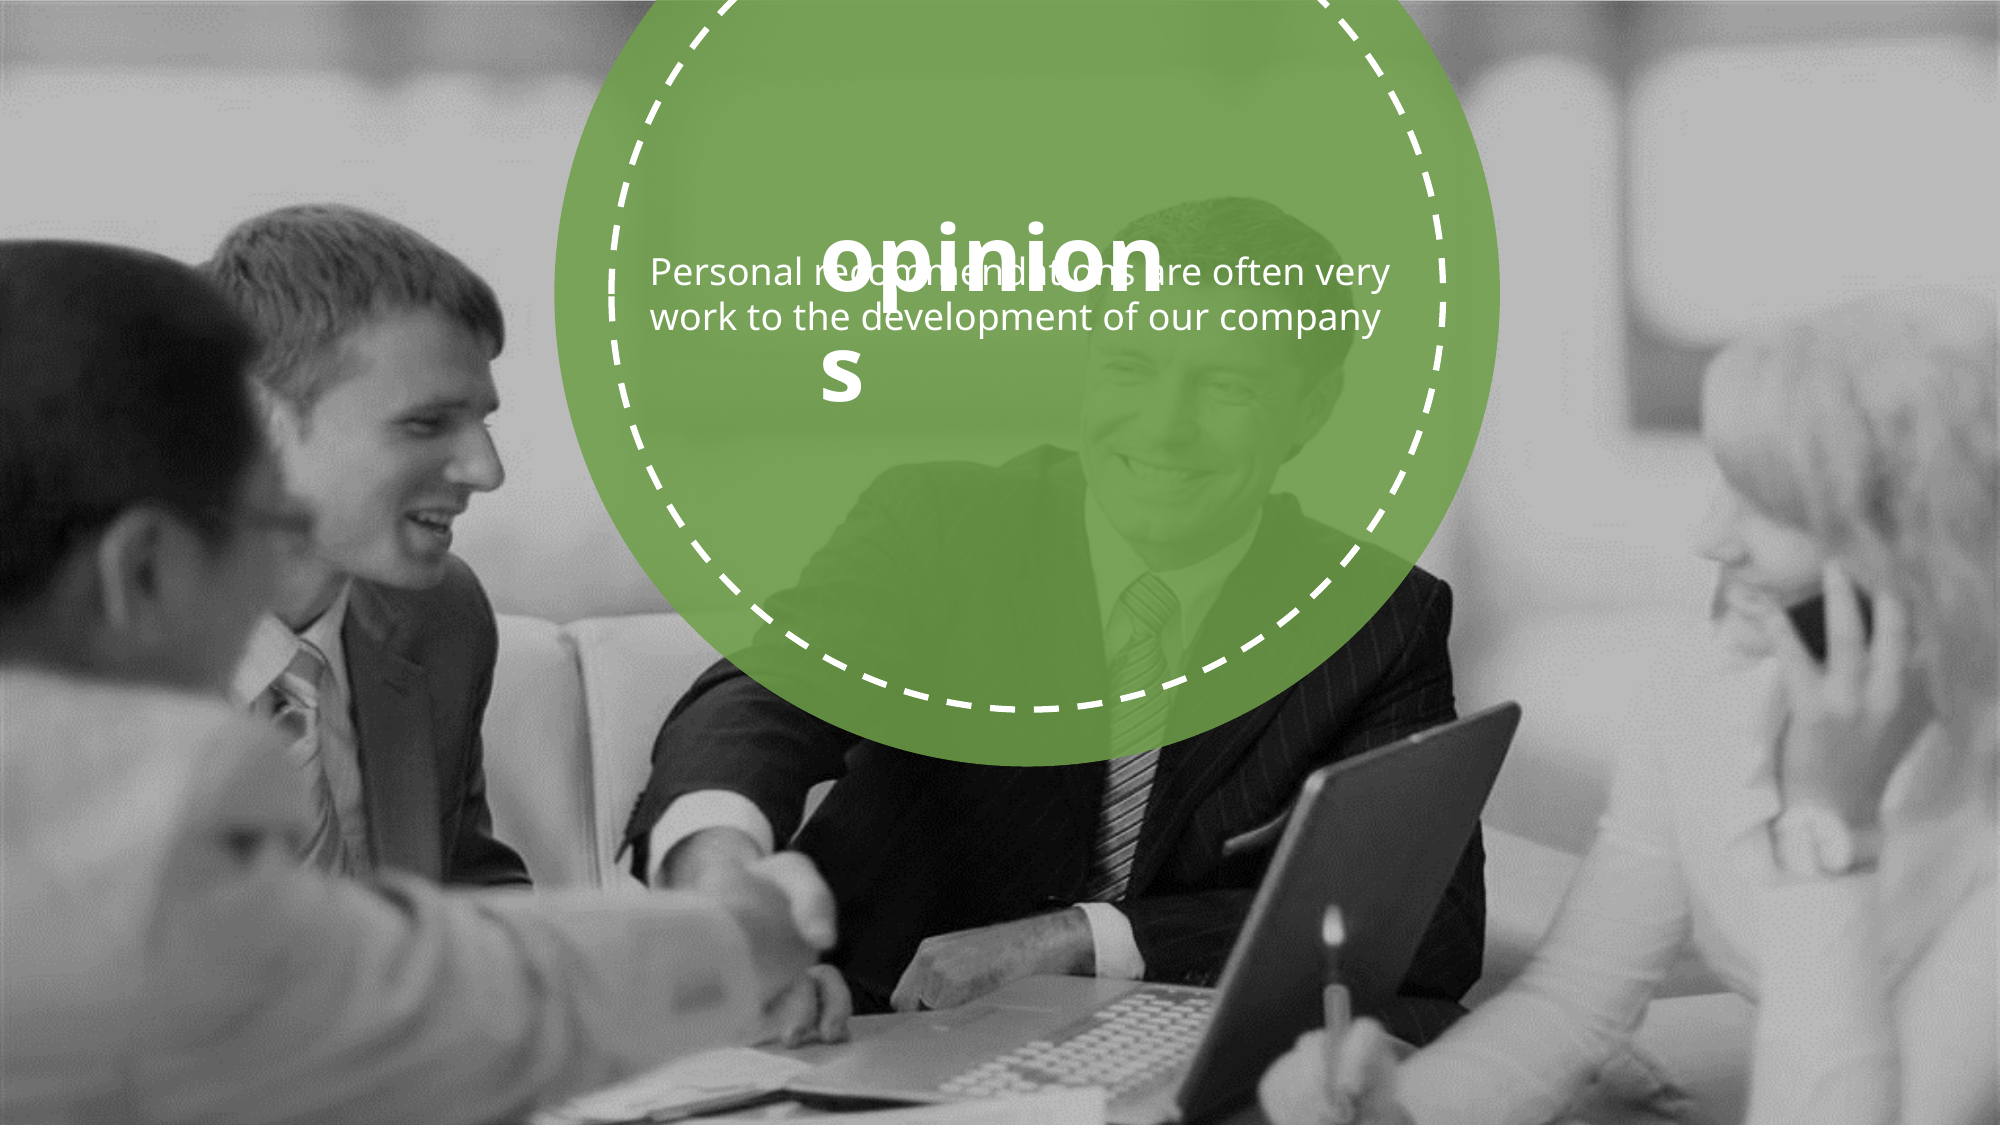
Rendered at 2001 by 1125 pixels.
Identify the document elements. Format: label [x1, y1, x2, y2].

picture [0, 1, 2000, 1125]
text_box [554, 0, 1500, 767]
